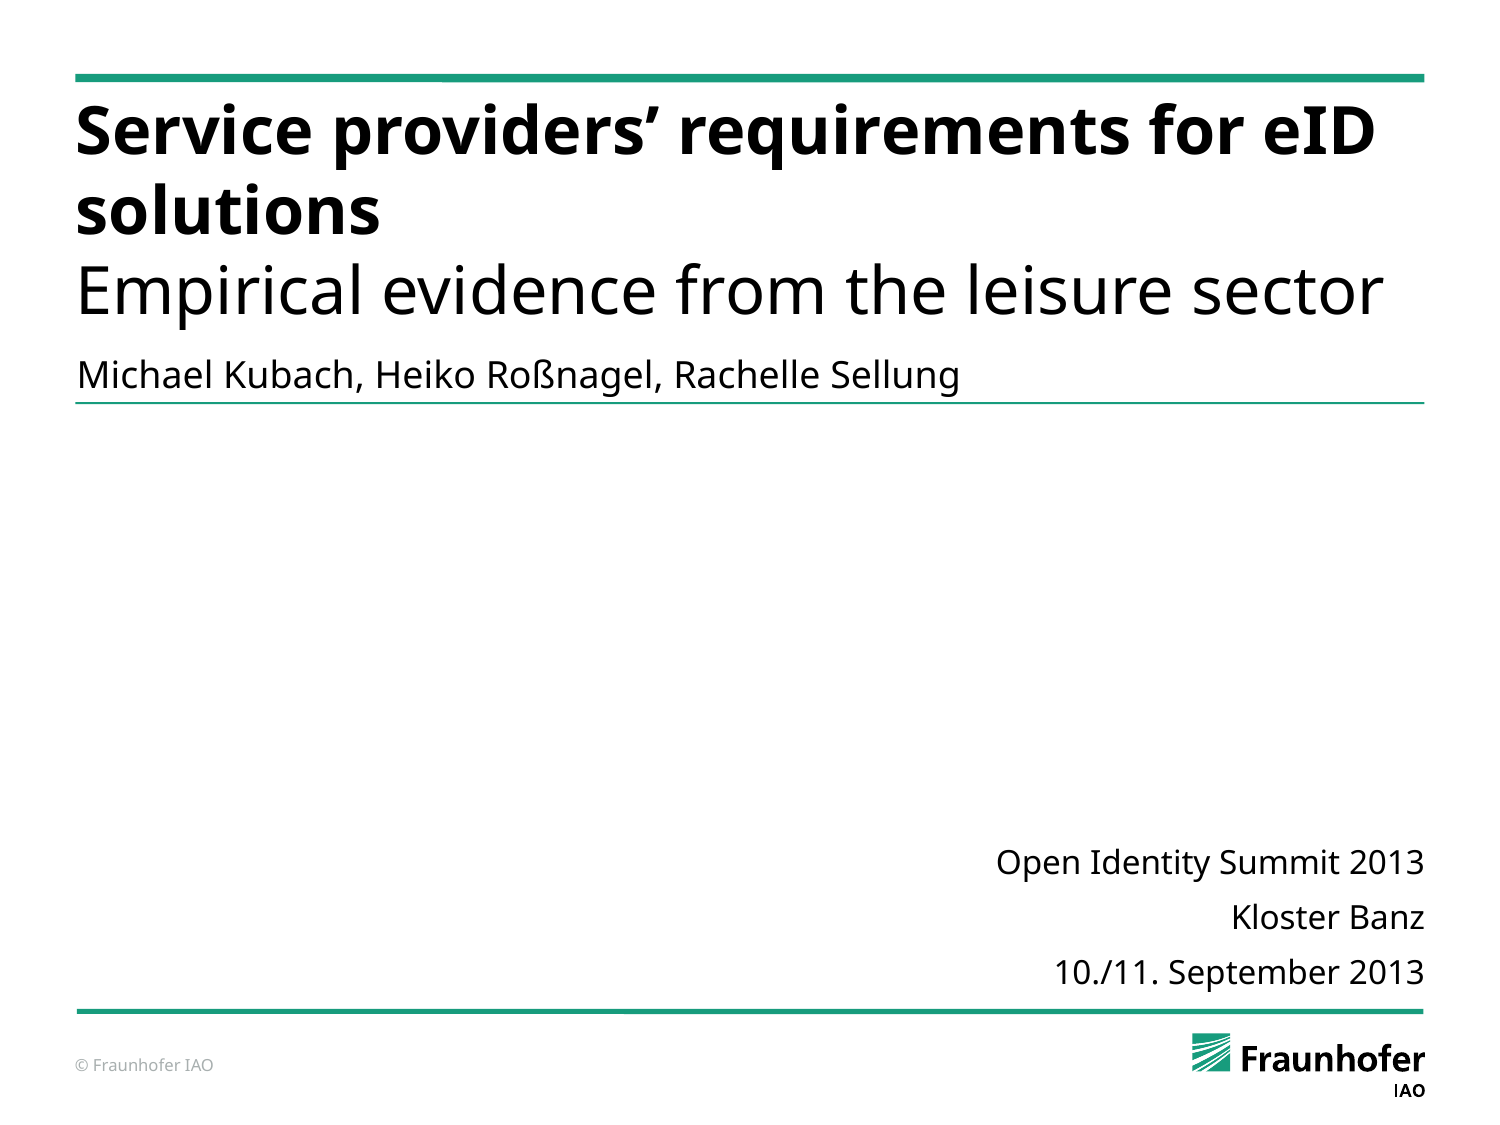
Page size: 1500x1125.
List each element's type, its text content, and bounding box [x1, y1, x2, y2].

text_box Open Identity Summit 2013 Kloster Banz 10./11. September 2013 [76, 846, 1426, 982]
subtitle Michael Kubach, Heiko Roßnagel, Rachelle Sellung [76, 355, 1426, 398]
title Service providers’ requirements for eID solutions Empirical evidence from the leisure sector [75, 87, 1425, 260]
